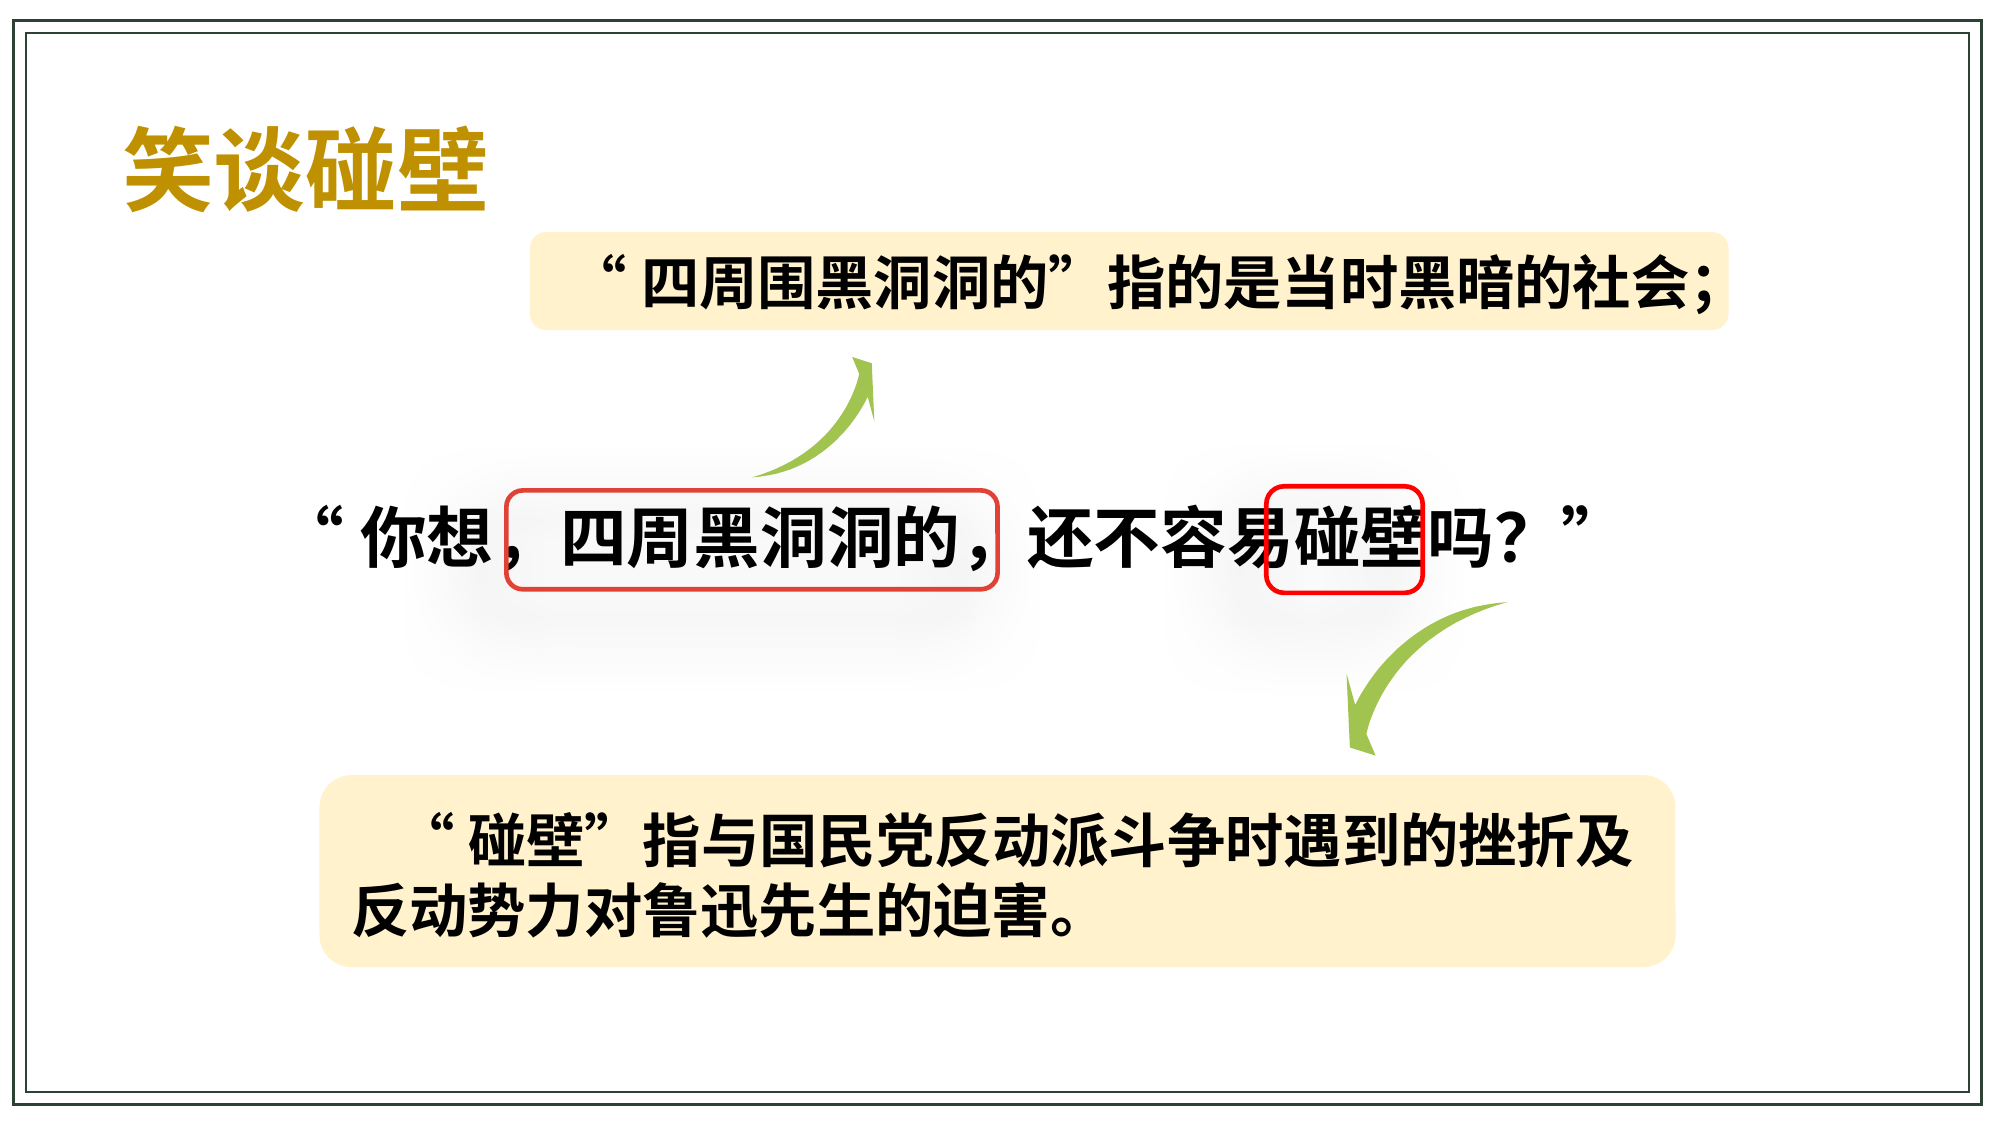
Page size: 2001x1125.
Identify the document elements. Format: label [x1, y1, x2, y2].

text_box [13, 20, 1982, 1105]
